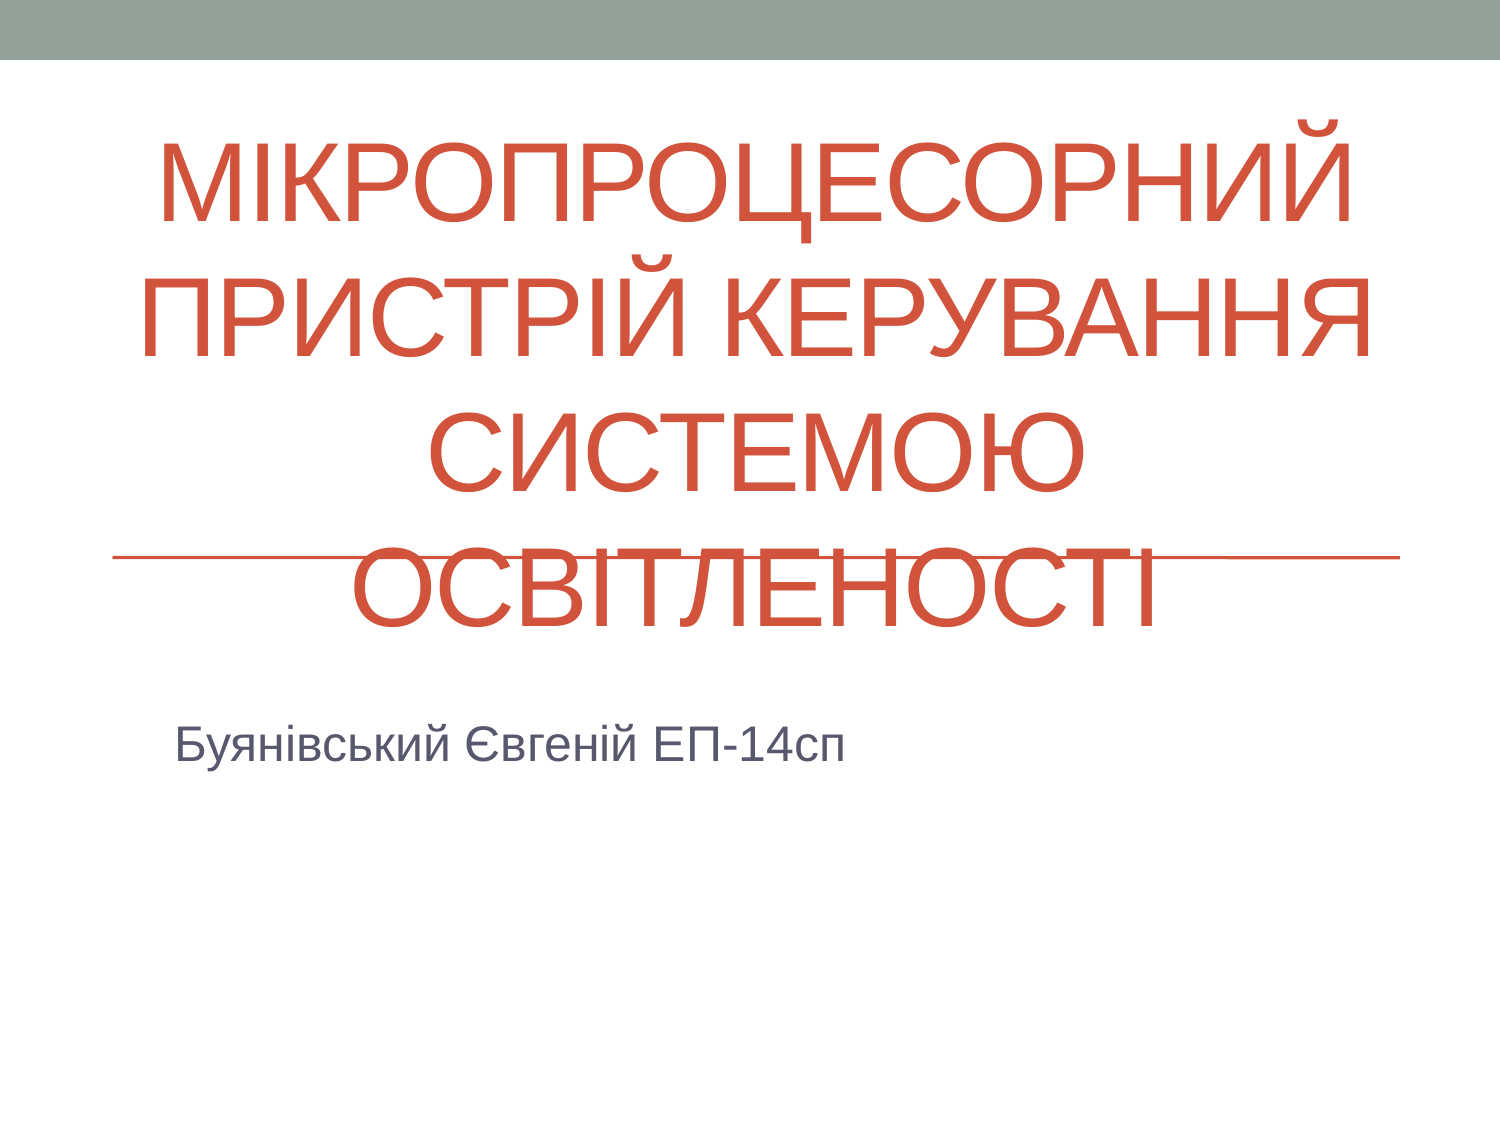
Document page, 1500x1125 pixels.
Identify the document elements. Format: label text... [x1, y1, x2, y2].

subtitle Буянівський Євгеній ЕП-14сп [159, 704, 1210, 992]
title МІКРОПРОЦЕСОРНИЙПристрій керування системою освітленості [112, 137, 1400, 657]
